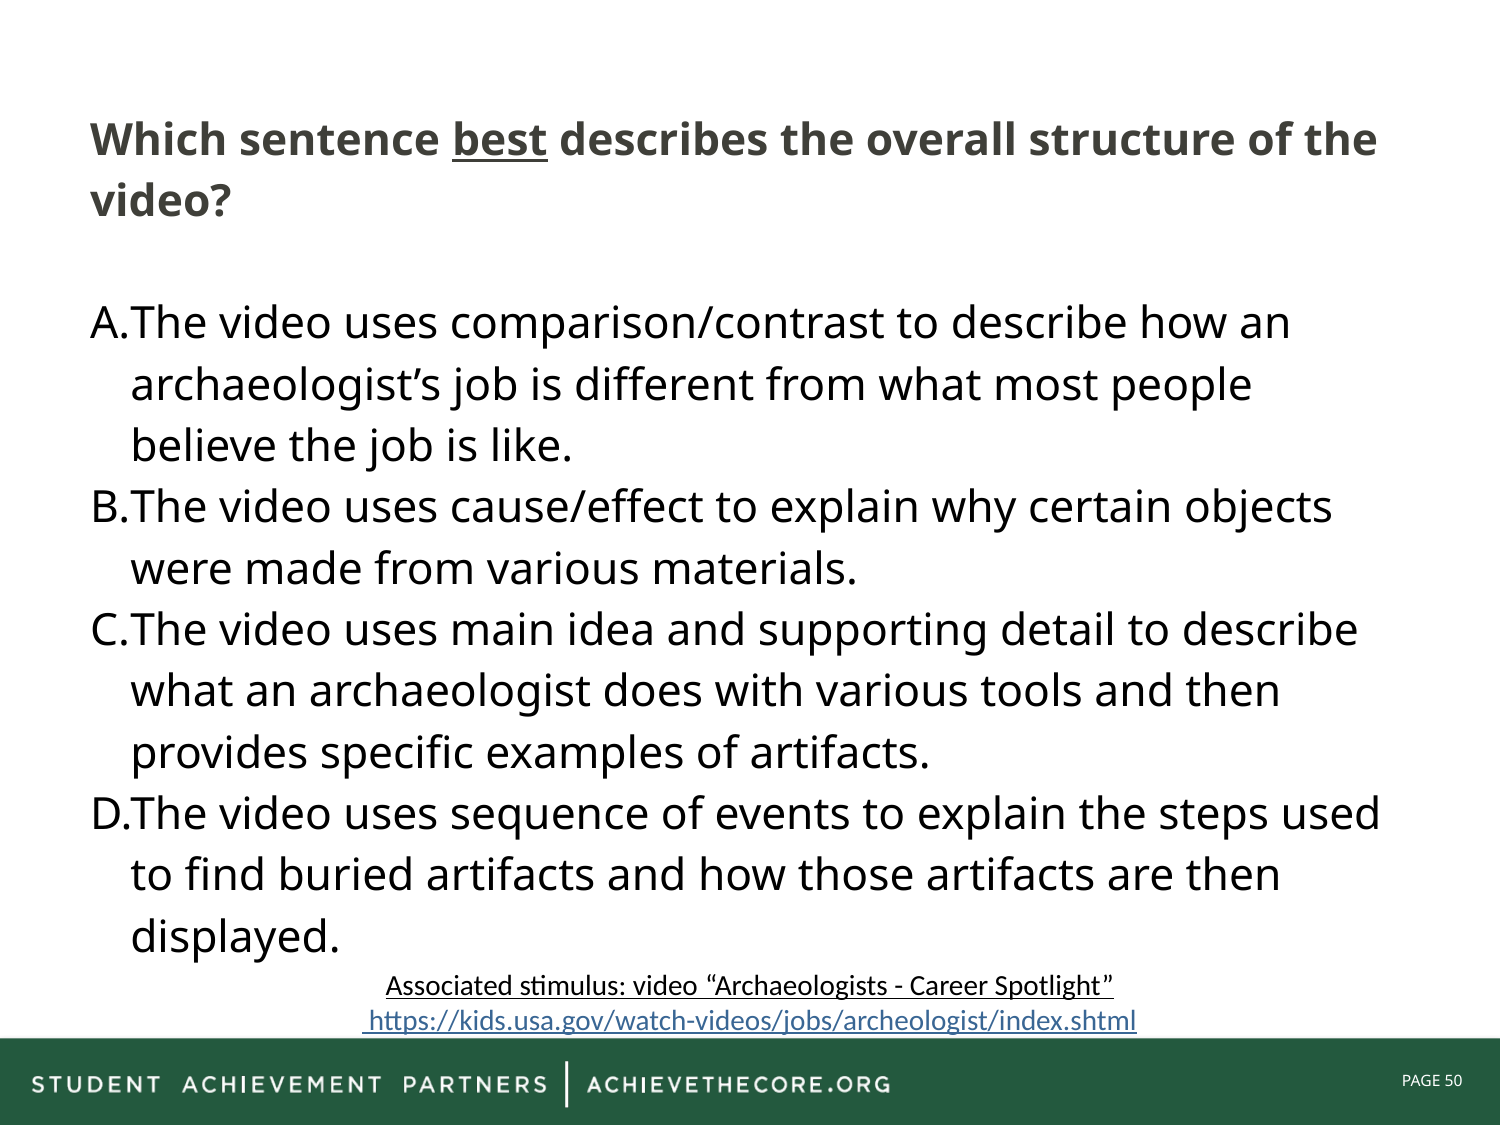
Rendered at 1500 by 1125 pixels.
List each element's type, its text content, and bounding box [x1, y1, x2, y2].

list Which sentence best describes the overall structure of the video? The video uses comparison/contrast to describe how an archaeologist’s job is different from what most people believe the job is like. The video uses cause/effect to explain why certain objects were made from various materials. The video uses main idea and supporting detail to describe what an archaeologist does with various tools and then provides specific examples of artifacts. The video uses sequence of events to explain the steps used to find buried artifacts and how those artifacts are then displayed. [75, 95, 1425, 977]
text_box Associated stimulus: video “Archaeologists - Career Spotlight” https://kids.usa.gov/watch-videos/jobs/archeologist/index.shtml [91, 958, 1409, 1044]
